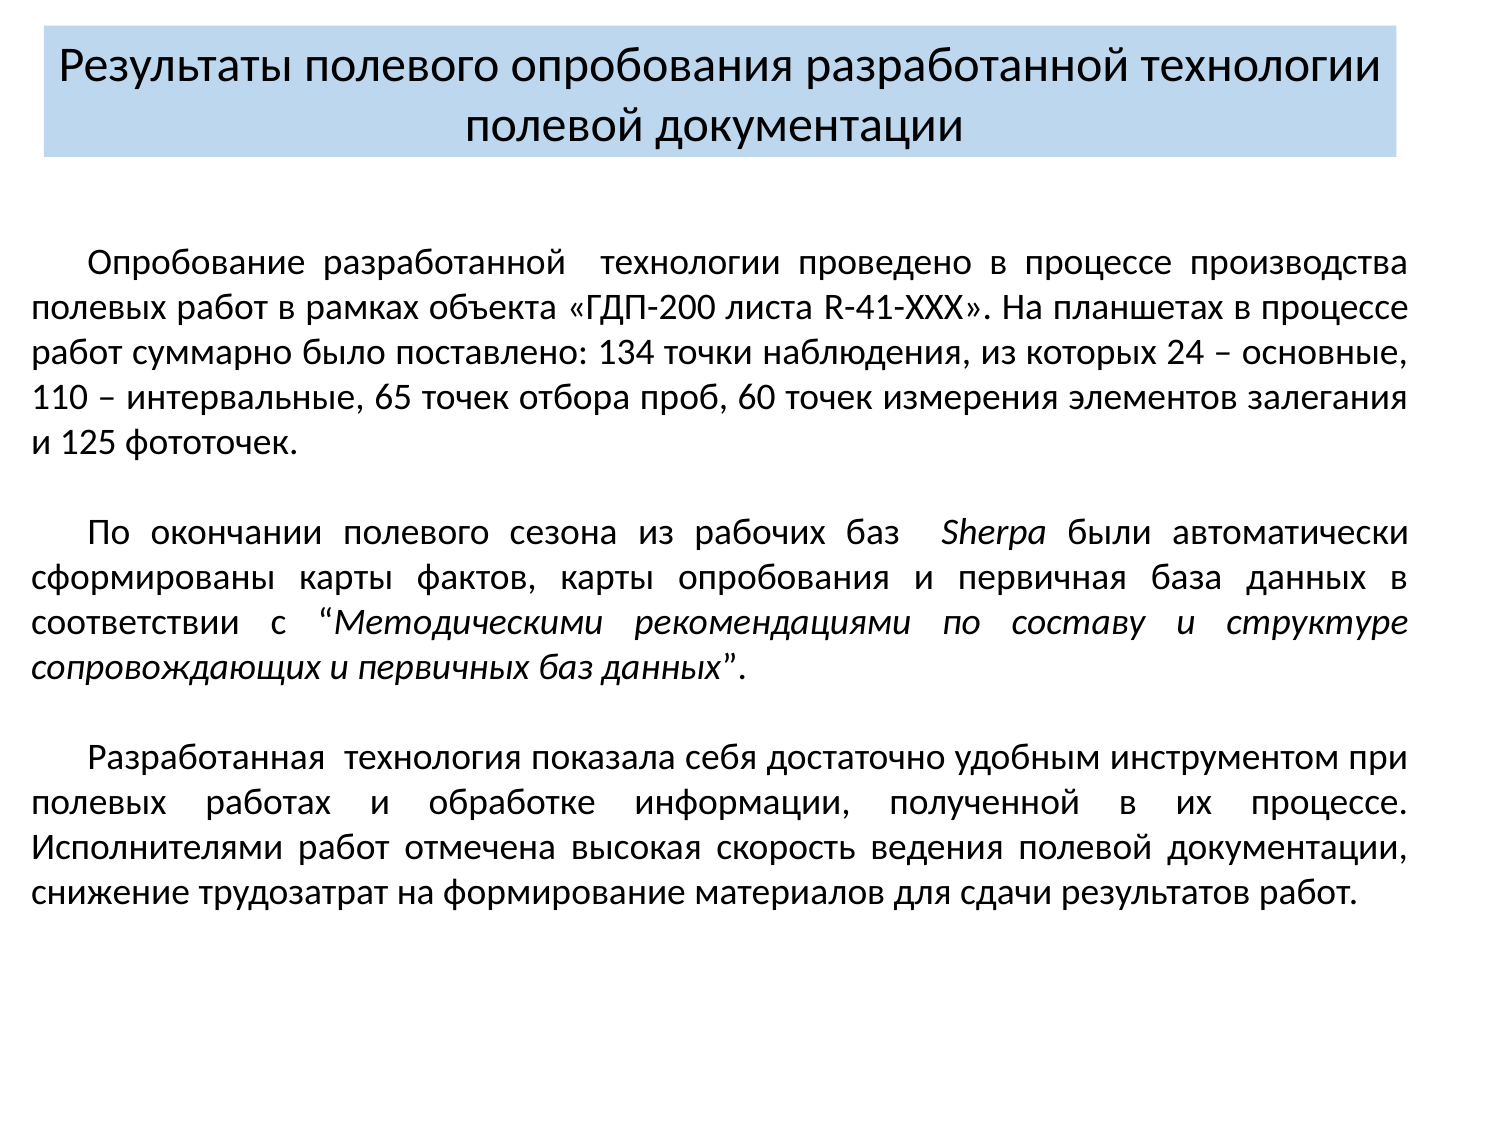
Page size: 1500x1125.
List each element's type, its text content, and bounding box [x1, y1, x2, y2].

text_box Опробование разработанной технологии проведено в процессе производства полевых работ в рамках объекта «ГДП-200 листа R-41-XXX». На планшетах в процессе работ суммарно было поставлено: 134 точки наблюдения, из которых 24 – основные, 110 – интервальные, 65 точек отбора проб, 60 точек измерения элементов залегания и 125 фототочек. По окончании полевого сезона из рабочих баз Sherpa были автоматически сформированы карты фактов, карты опробования и первичная база данных в соответствии с “Методическими рекомендациями по составу и структуре сопровождающих и первичных баз данных”. Разработанная технология показала себя достаточно удобным инструментом при полевых работах и обработке информации, полученной в их процессе. Исполнителями работ отмечена высокая скорость ведения полевой документации, снижение трудозатрат на формирование материалов для сдачи результатов работ. [16, 196, 1425, 988]
text_box Результаты полевого опробования разработанной технологии полевой документации [43, 25, 1397, 157]
